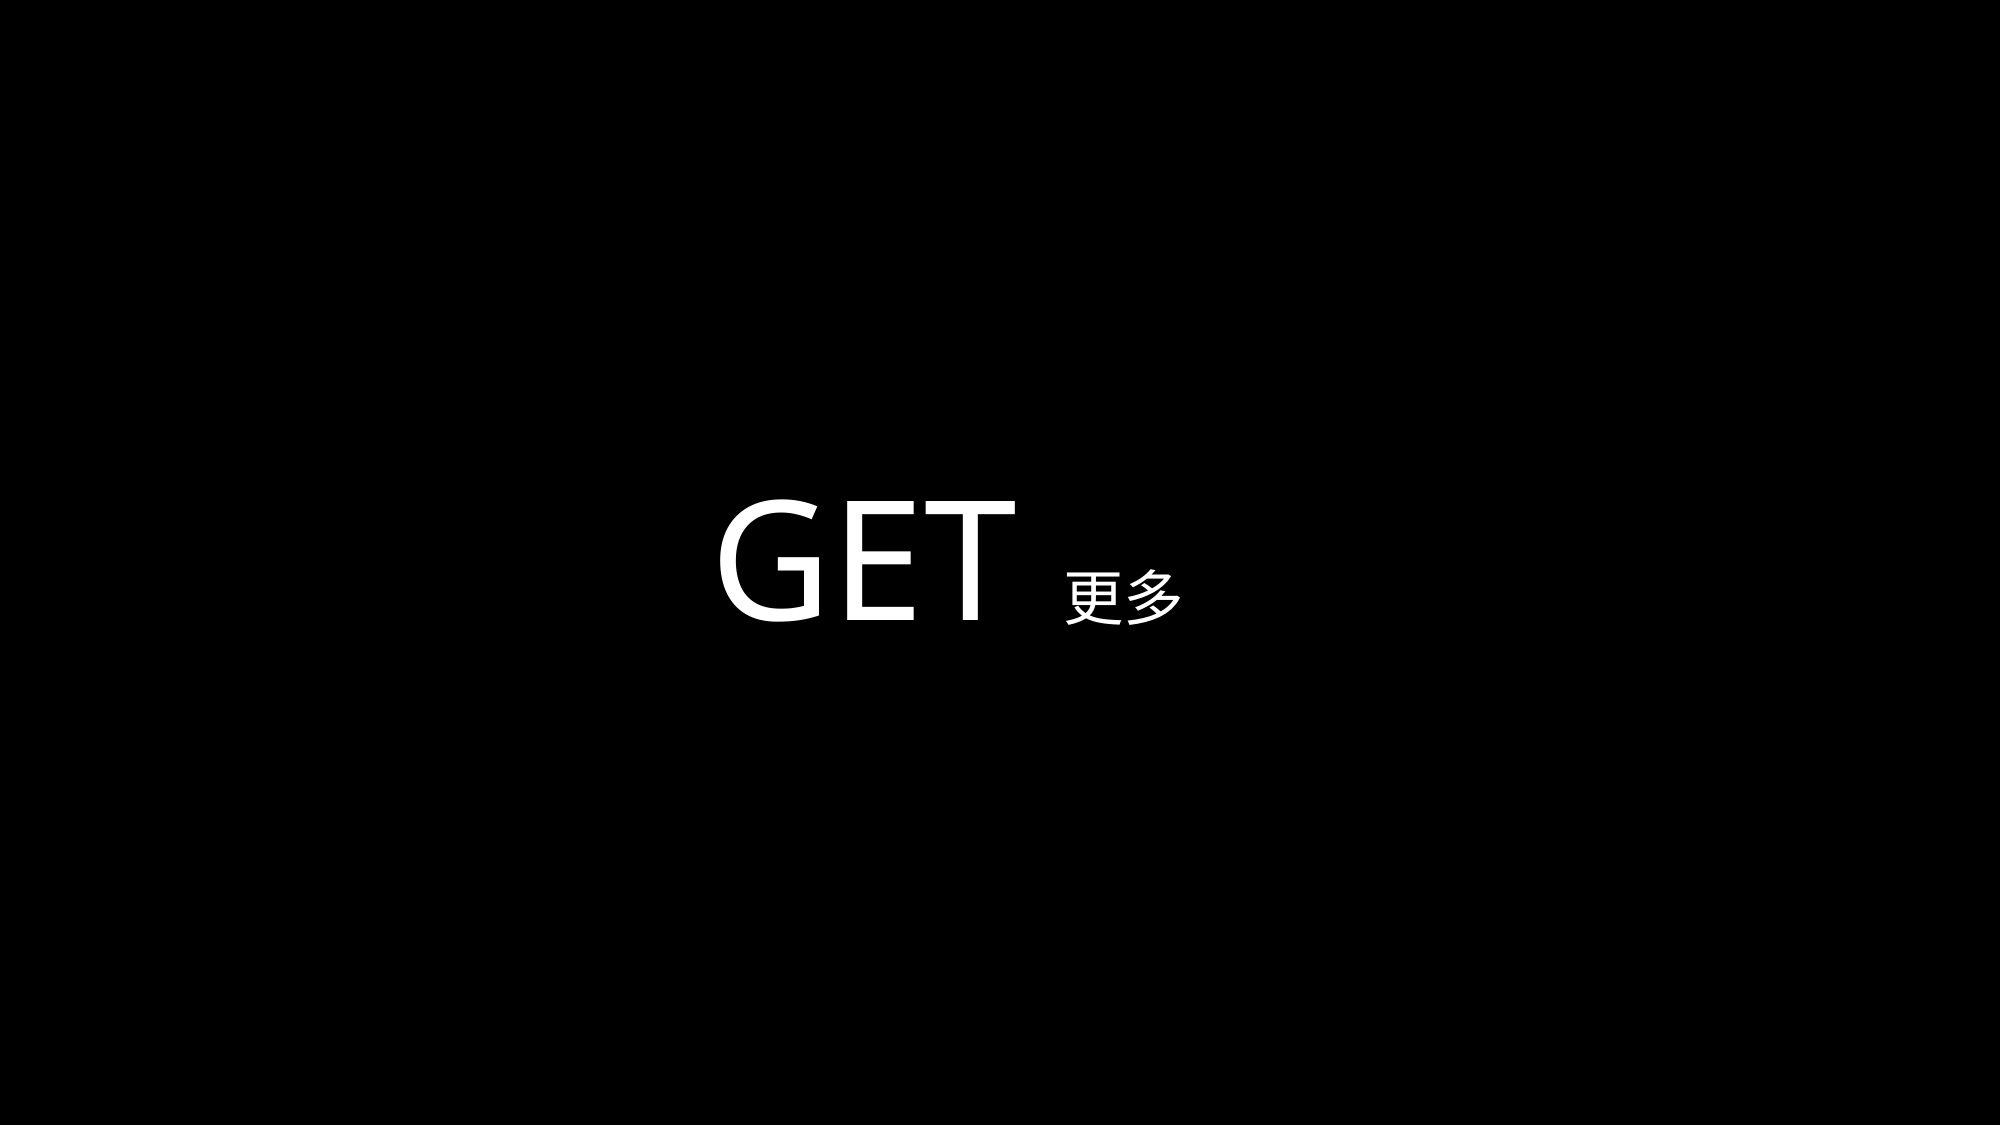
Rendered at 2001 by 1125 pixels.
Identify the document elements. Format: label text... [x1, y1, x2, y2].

text_box GET 更多 [0, 446, 1948, 662]
